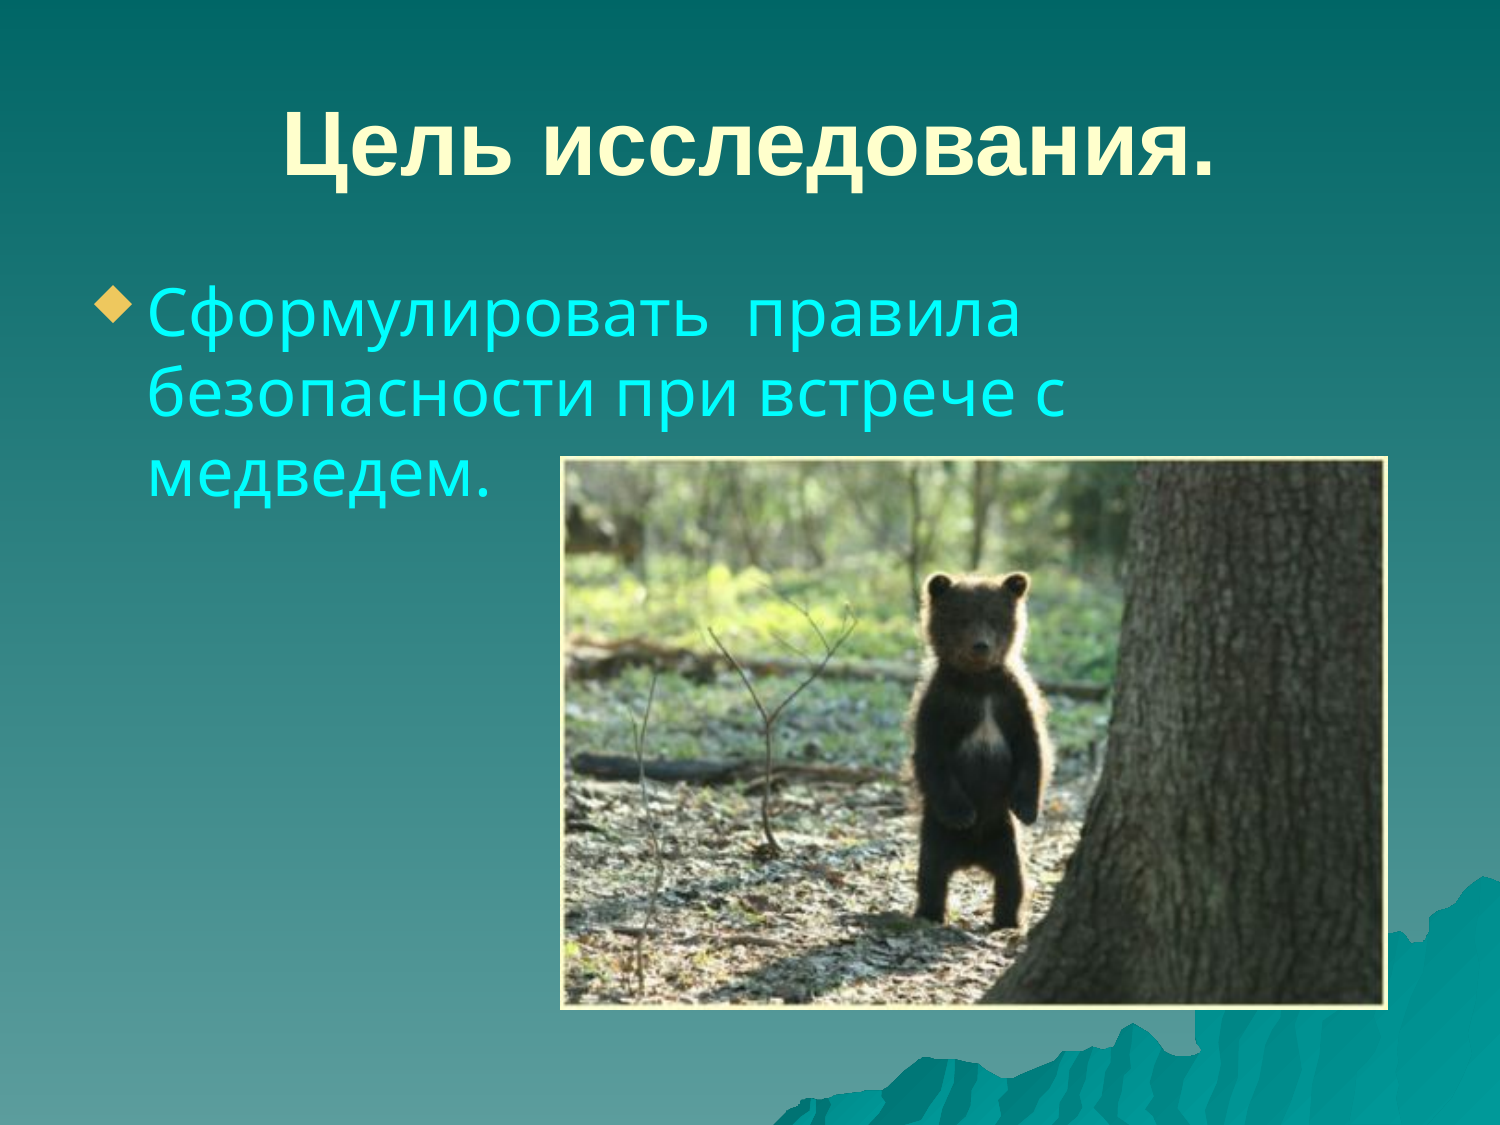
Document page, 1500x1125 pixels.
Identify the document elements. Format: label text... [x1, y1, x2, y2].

picture [560, 455, 1389, 1011]
list Сформулировать правила безопасности при встрече с медведем. [74, 262, 1426, 1006]
title Цель исследования. [74, 45, 1426, 233]
